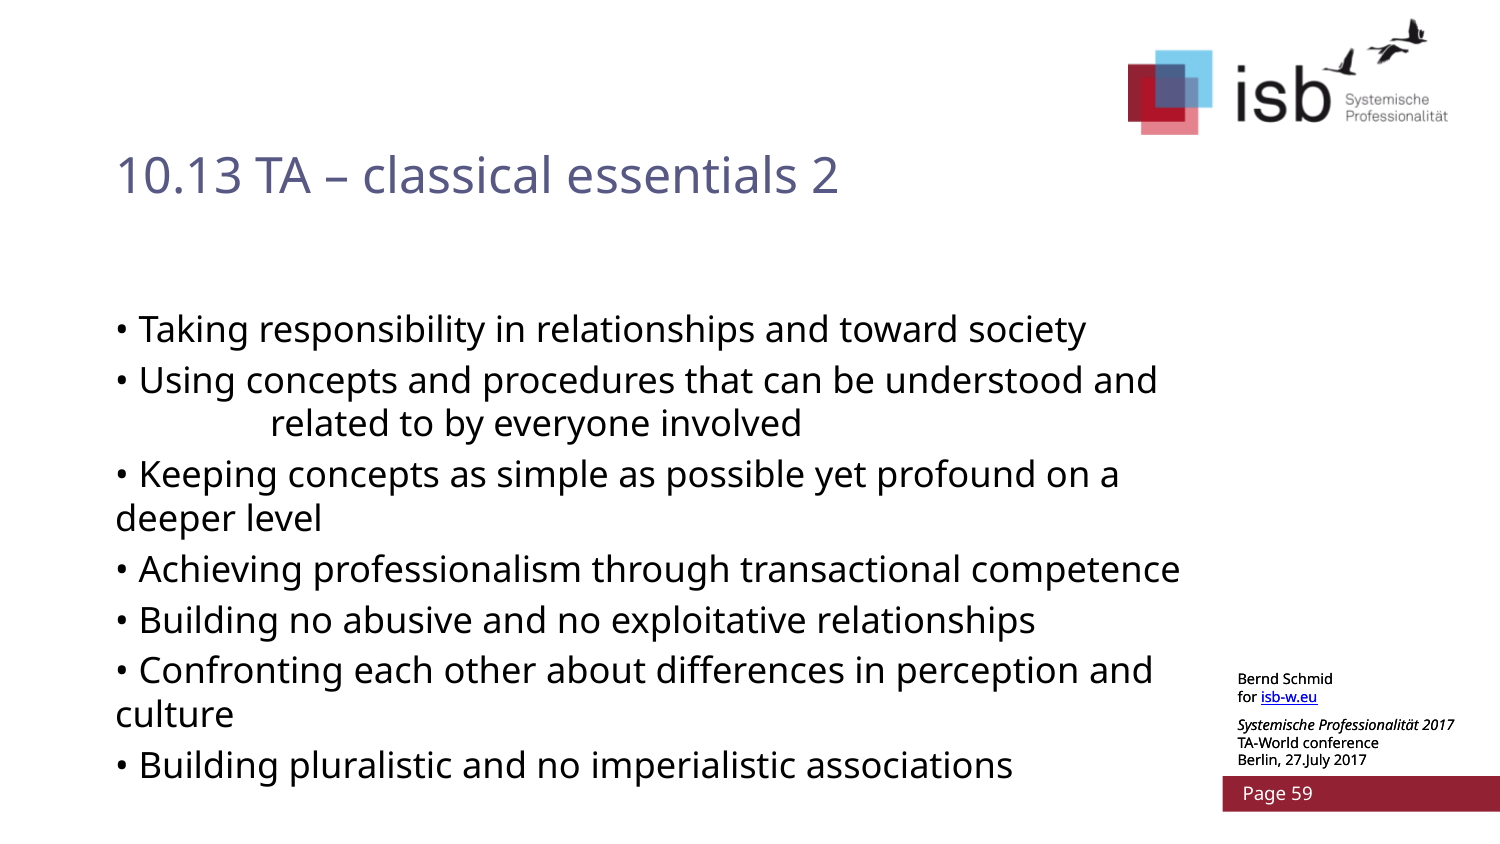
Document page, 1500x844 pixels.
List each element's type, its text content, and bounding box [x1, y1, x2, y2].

list • Taking responsibility in relationships and toward society • Using concepts and procedures that can be understood and related to by everyone involved • Keeping concepts as simple as possible yet profound on a deeper level • Achieving professionalism through transactional competence • Building no abusive and no exploitative relationships • Confronting each other about differences in perception and culture • Building pluralistic and no imperialistic associations [100, 280, 1223, 812]
text_box Bernd Schmid for isb-w.eu Systemische Professionalität 2017 TA-World conference Berlin, 27.July 2017 [1222, 543, 1500, 776]
picture [1128, 14, 1461, 139]
slide_number Page 59 [1222, 776, 1500, 812]
title 10.13 TA – classical essentials 2 [100, 67, 1223, 280]
